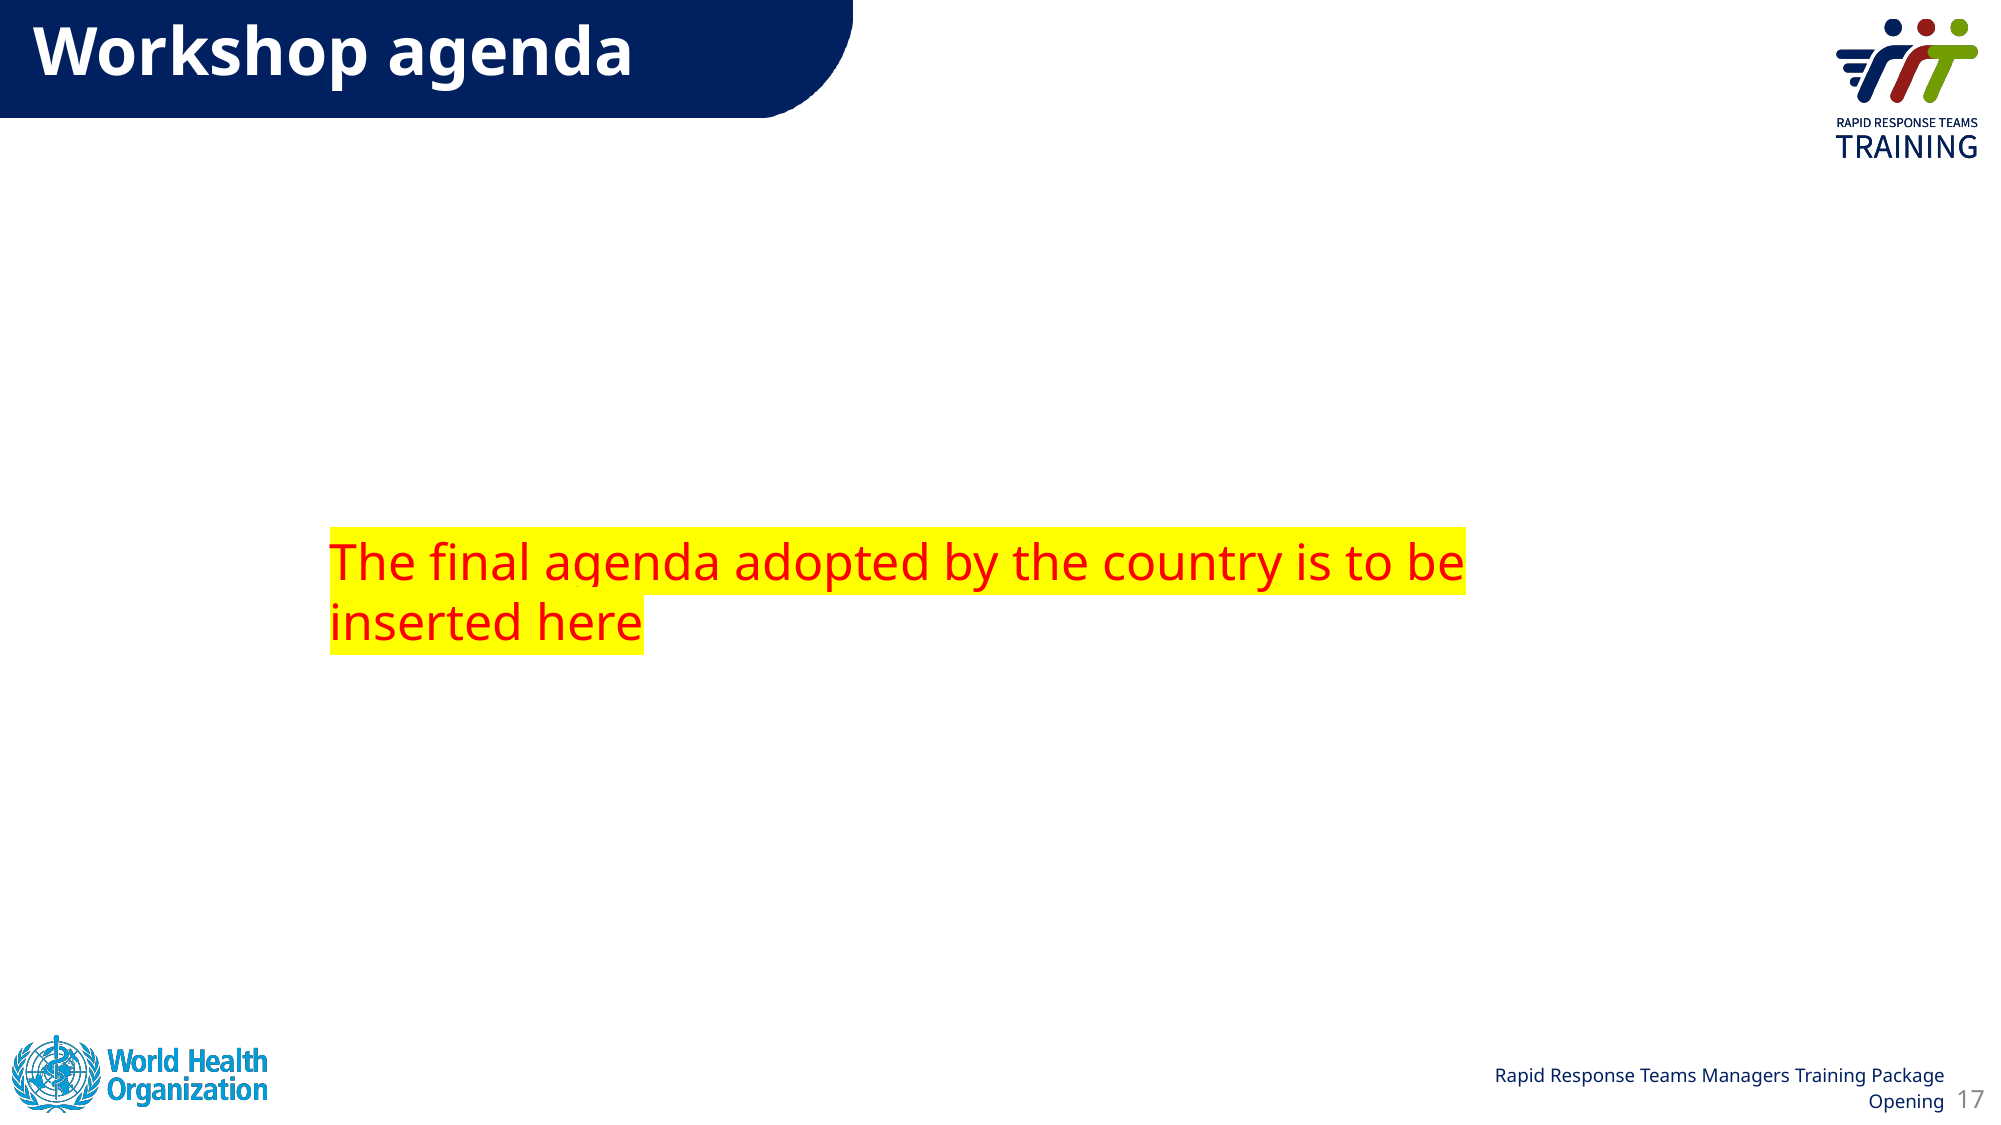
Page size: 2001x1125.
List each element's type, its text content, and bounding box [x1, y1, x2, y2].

text_box Workshop agenda [25, 1, 1123, 97]
picture [30, 1083, 37, 1091]
picture [12, 1035, 54, 1068]
picture [24, 1054, 36, 1087]
picture [0, 0, 853, 118]
picture [50, 1108, 62, 1113]
picture [36, 1088, 78, 1105]
picture [22, 1062, 26, 1077]
text_box The final agenda adopted by the country is to be inserted here [322, 523, 1677, 659]
picture [71, 1053, 90, 1091]
picture [34, 1054, 43, 1078]
picture [40, 1062, 47, 1070]
picture [1835, 19, 1978, 167]
text_box 17 [1557, 1076, 1993, 1121]
picture [59, 1035, 267, 1113]
picture [12, 1083, 48, 1113]
picture [46, 1056, 54, 1062]
